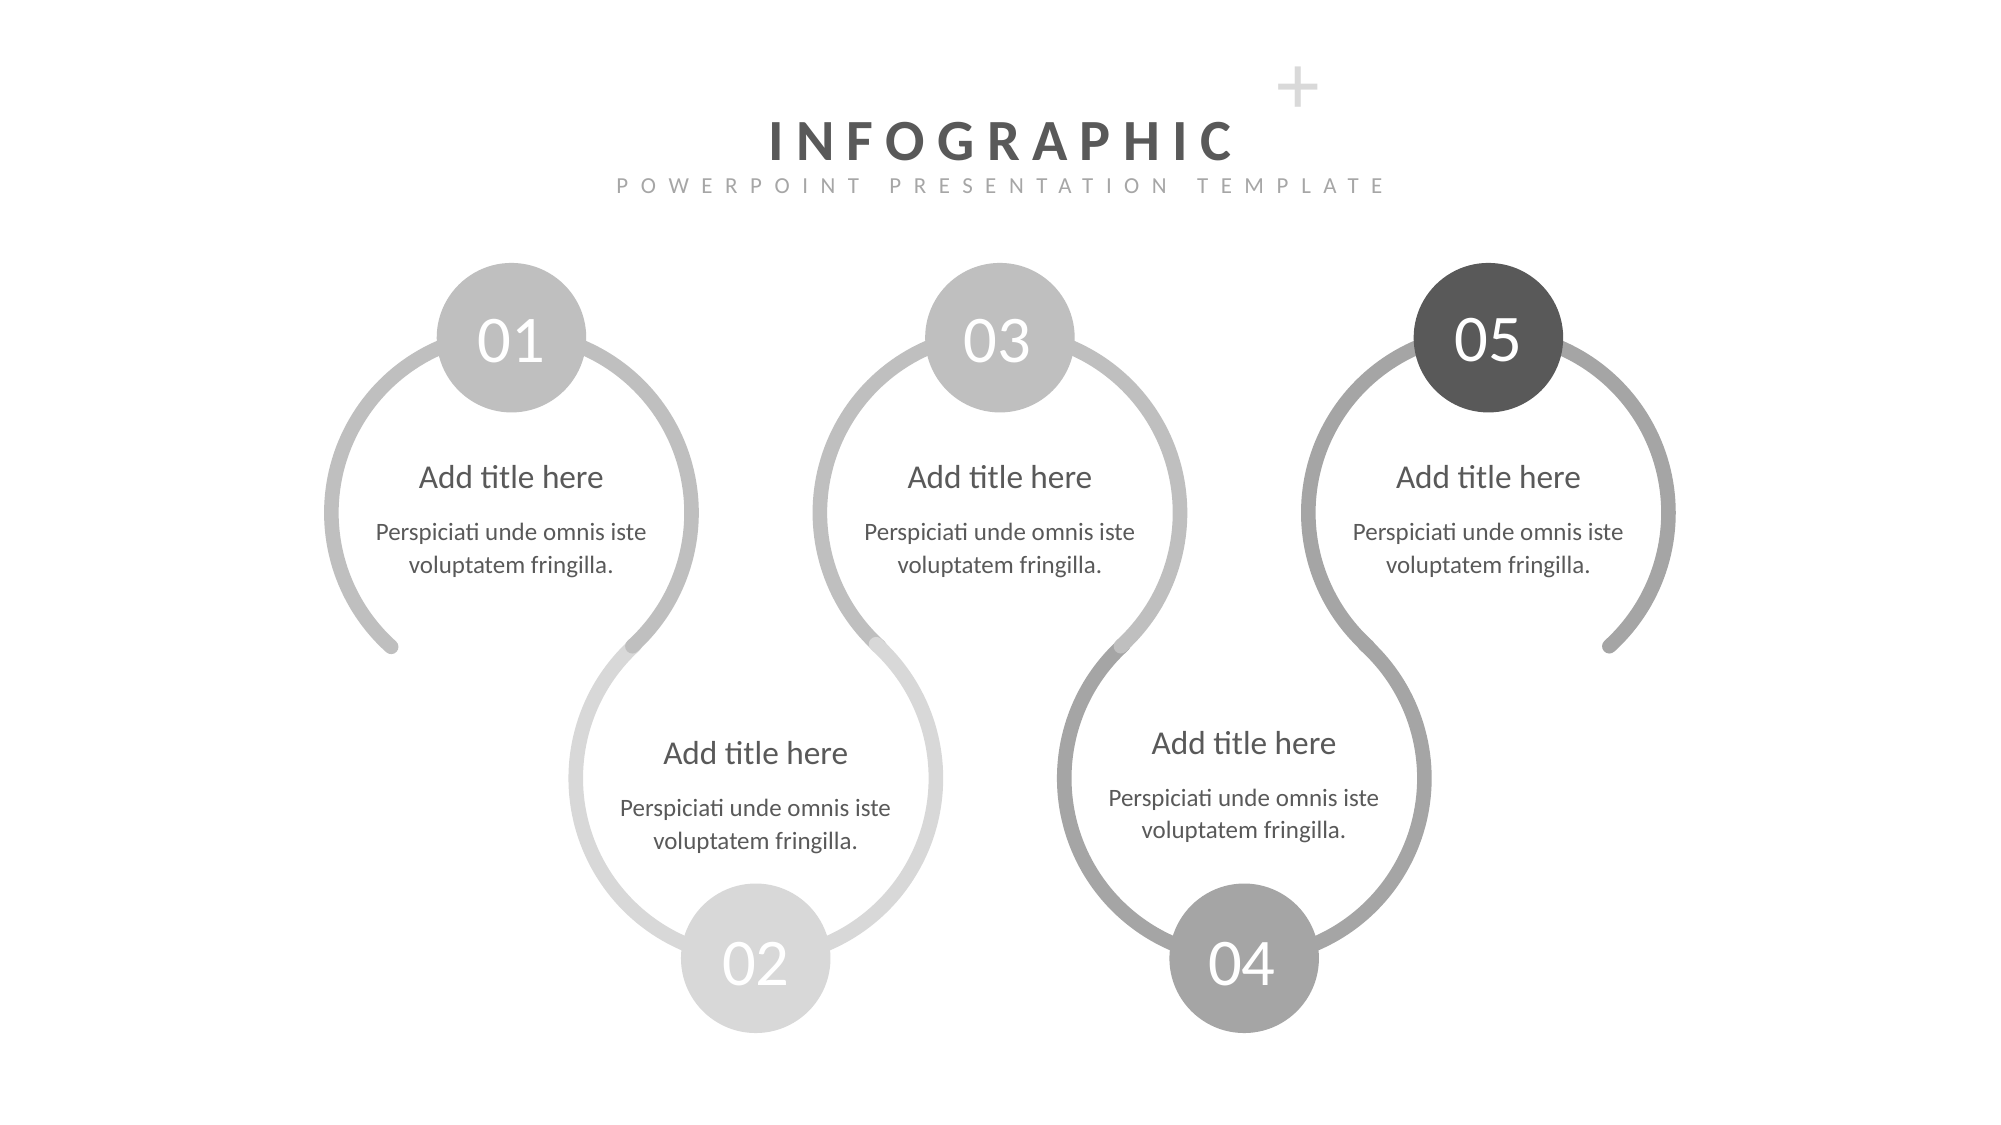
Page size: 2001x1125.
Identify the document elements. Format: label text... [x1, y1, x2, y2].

text_box Perspiciati unde omnis iste voluptatem fringilla. [1075, 770, 1413, 852]
text_box [1251, 643, 1426, 845]
text_box [577, 586, 678, 647]
text_box + [1259, 25, 1337, 141]
text_box [1307, 348, 1670, 577]
text_box [574, 643, 937, 843]
text_box [924, 261, 1076, 414]
text_box 01 [462, 288, 561, 384]
text_box INFOGRAPHIC [753, 94, 1247, 163]
text_box Add title here [648, 724, 864, 779]
text_box 05 [1439, 287, 1538, 383]
text_box Perspiciati unde omnis iste voluptatem fringilla. [831, 505, 1169, 586]
text_box 04 [1193, 911, 1291, 1006]
text_box [1066, 586, 1166, 647]
text_box [834, 586, 935, 646]
text_box [679, 882, 832, 1035]
text_box 03 [949, 288, 1047, 384]
text_box [345, 586, 446, 648]
text_box Perspiciati unde omnis iste voluptatem fringilla. [342, 505, 681, 586]
text_box [595, 862, 917, 944]
text_box [1412, 261, 1565, 414]
text_box 02 [707, 911, 805, 1006]
text_box [1063, 645, 1237, 843]
text_box Add title here [1381, 447, 1596, 503]
text_box [1168, 882, 1320, 1035]
text_box POWERPOINT PRESENTATION TEMPLATE [601, 163, 1399, 206]
text_box [818, 348, 1182, 578]
text_box [435, 261, 588, 414]
text_box [1078, 852, 1410, 944]
text_box [1554, 586, 1655, 647]
text_box [1322, 586, 1423, 646]
text_box Perspiciati unde omnis iste voluptatem fringilla. [586, 781, 925, 862]
text_box Add title here [892, 447, 1108, 503]
text_box Perspiciati unde omnis iste voluptatem fringilla. [1319, 505, 1658, 586]
text_box [330, 348, 693, 577]
text_box Add title here [1136, 713, 1352, 769]
text_box Add title here [404, 447, 619, 503]
